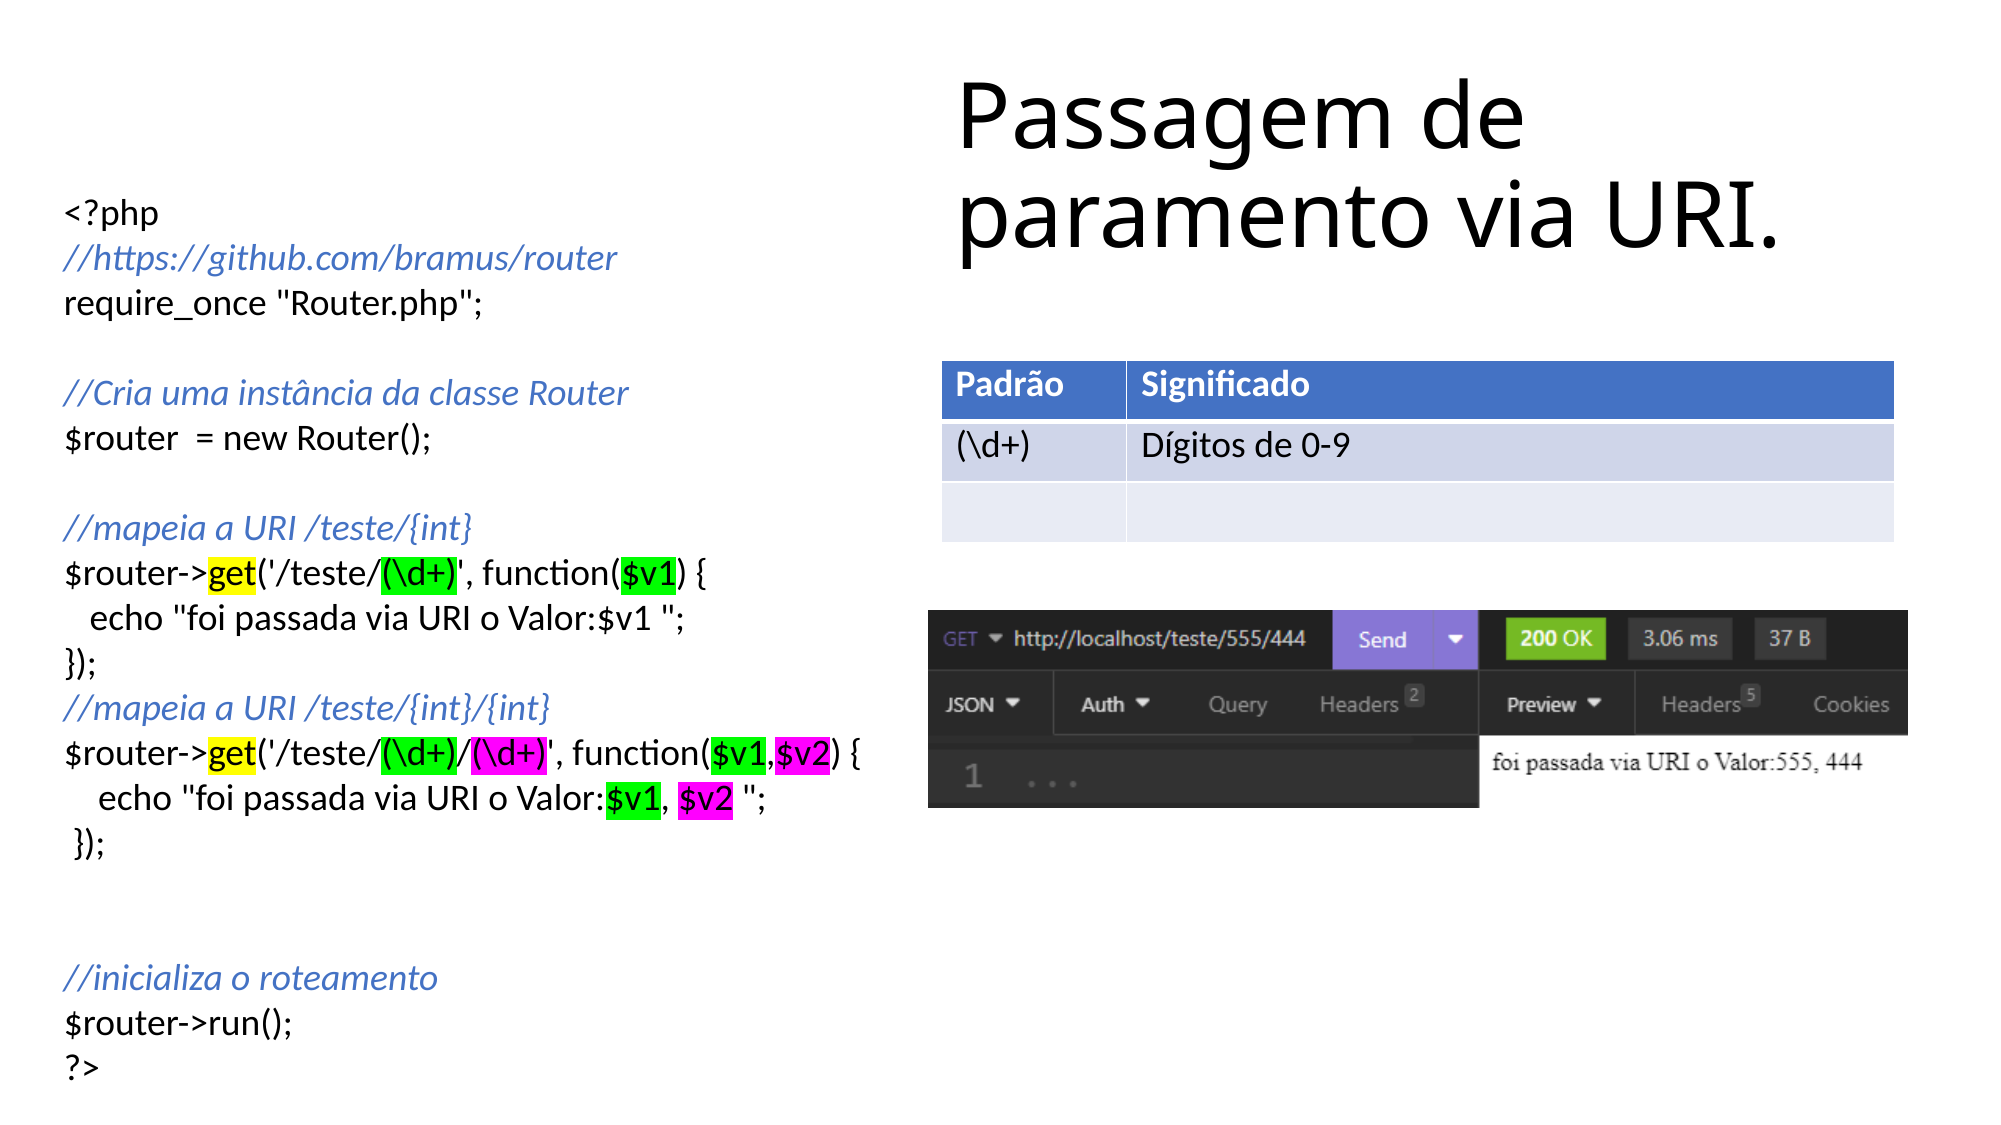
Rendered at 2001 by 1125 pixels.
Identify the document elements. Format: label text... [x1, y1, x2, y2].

table_cell Dígitos de 0-9 [1127, 424, 1894, 481]
title Passagem de paramento via URI. [940, 59, 1863, 278]
table_cell (\d+) [942, 424, 1126, 481]
table_header Significado [1127, 361, 1894, 419]
table_header Padrão [942, 361, 1126, 419]
table_cell [942, 483, 1126, 542]
text_box <?php //https://github.com/bramus/router require_once "Router.php"; //Cria uma instância da classe Router $router = new Router(); //mapeia a URI /teste/{int} $router->get('/teste/(\d+)', function($v1) { echo "foi passada via URI o Valor:$v1 "; }); //mapeia a URI /teste/{int}/{int} $router->get('/teste/(\d+)/(\d+)', function($v1,$v2) { echo "foi passada via URI o Valor:$v1, $v2 "; }); //inicializa o roteamento $router->run(); ?> [49, 180, 877, 1096]
table_cell [1127, 483, 1894, 542]
picture [927, 610, 1908, 808]
